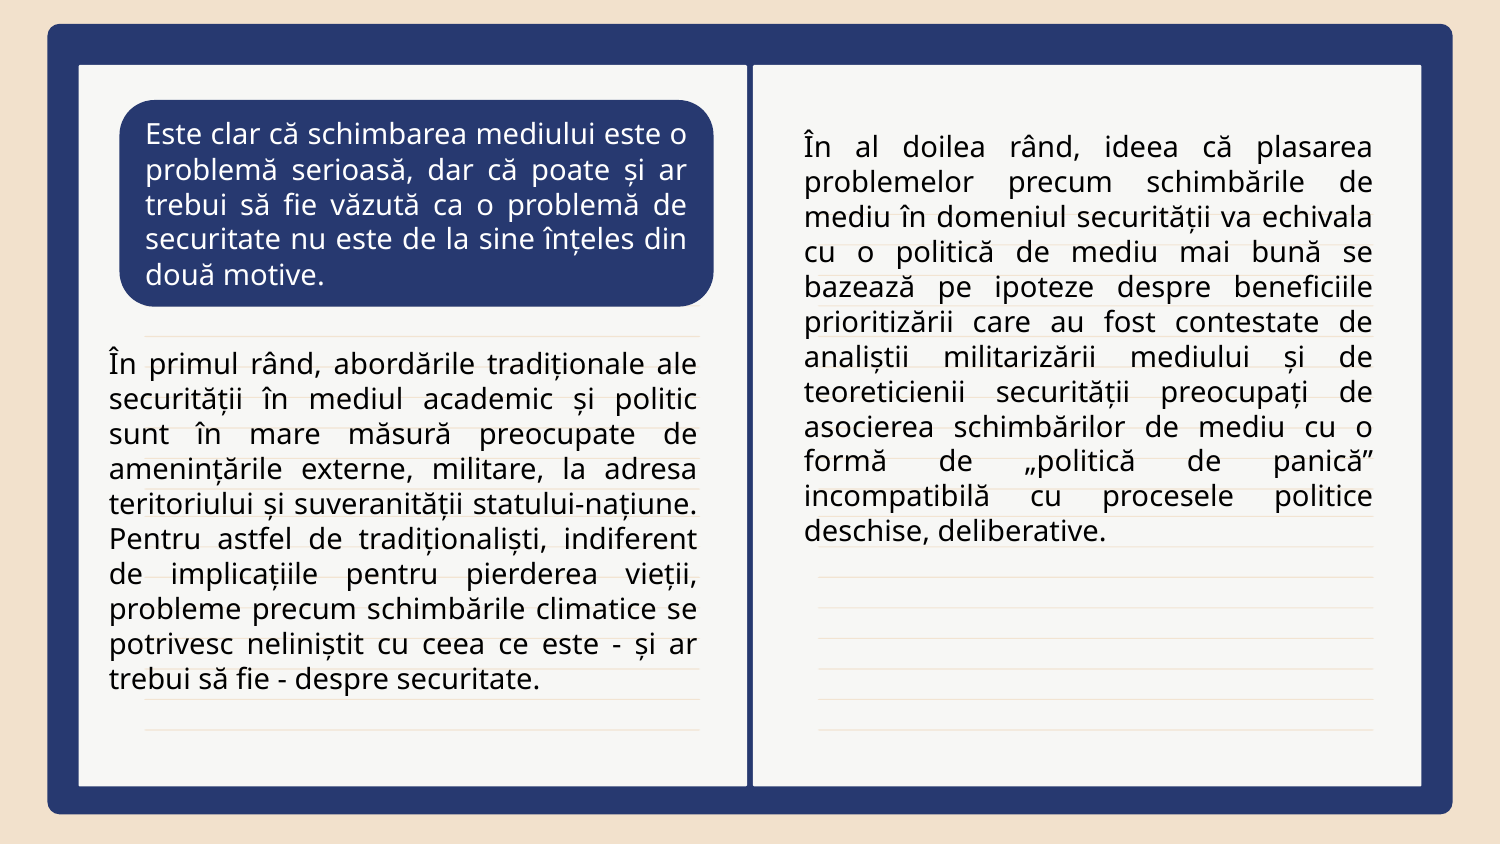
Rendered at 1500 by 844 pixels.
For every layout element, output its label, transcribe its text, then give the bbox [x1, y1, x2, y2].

text_box În al doilea rând, ideea că plasarea problemelor precum schimbările de mediu în domeniul securității va echivala cu o politică de mediu mai bună se bazează pe ipoteze despre beneficiile prioritizării care au fost contestate de analiștii militarizării mediului și de teoreticienii securității preocupați de asocierea schimbărilor de mediu cu o formă de „politică de panică” incompatibilă cu procesele politice deschise, deliberative. [788, 113, 1389, 563]
text_box Este clar că schimbarea mediului este o problemă serioasă, dar că poate și ar trebui să fie văzută ca o problemă de securitate nu este de la sine înțeles din două motive. [120, 100, 713, 306]
text_box În primul rând, abordările tradiționale ale securității în mediul academic și politic sunt în mare măsură preocupate de amenințările externe, militare, la adresa teritoriului și suveranității statului-națiune. Pentru astfel de tradiționaliști, indiferent de implicațiile pentru pierderea vieții, probleme precum schimbările climatice se potrivesc neliniștit cu ceea ce este - și ar trebui să fie - despre securitate. [93, 330, 713, 711]
